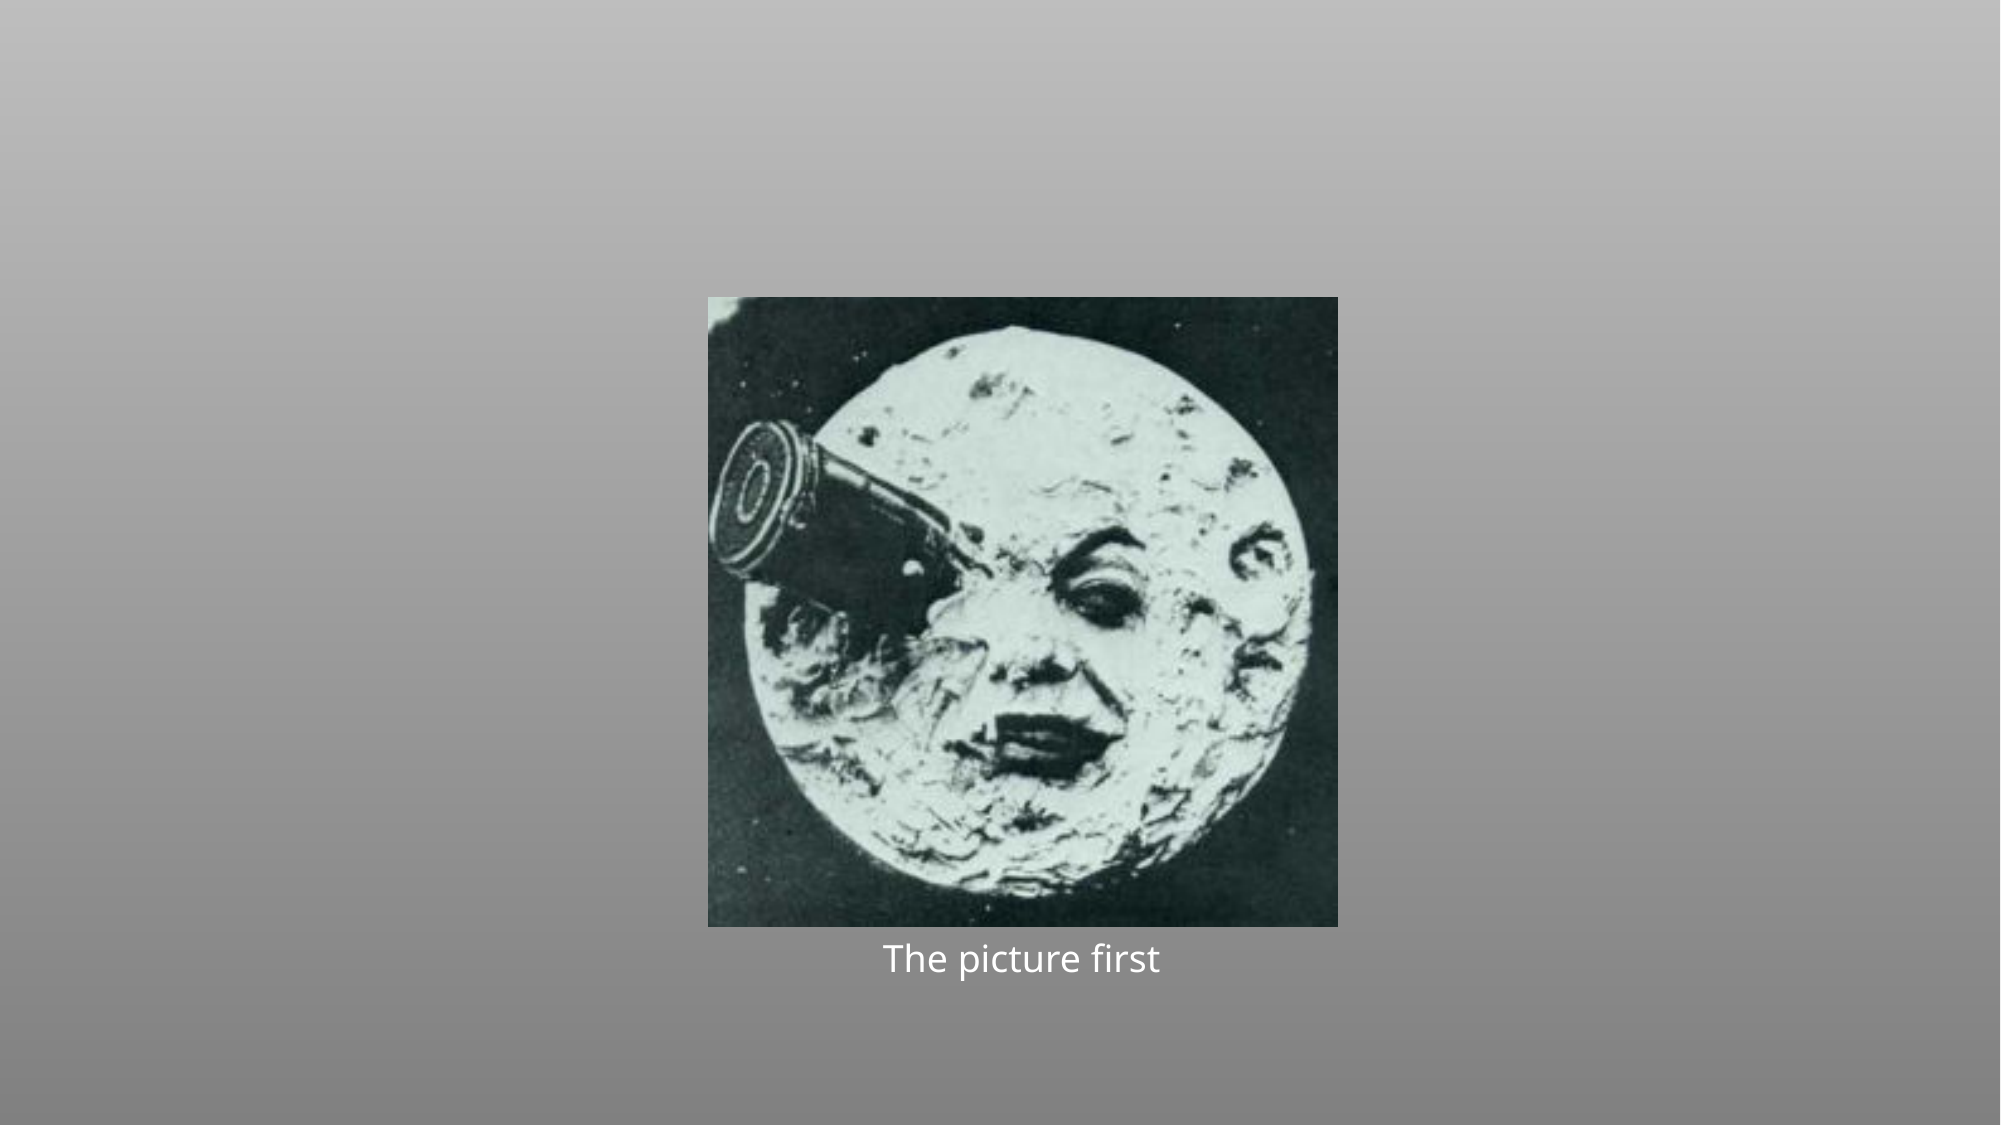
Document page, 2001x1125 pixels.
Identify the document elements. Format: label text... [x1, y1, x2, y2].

picture [0, 0, 2001, 1125]
text_box The picture first [183, 927, 1861, 1011]
